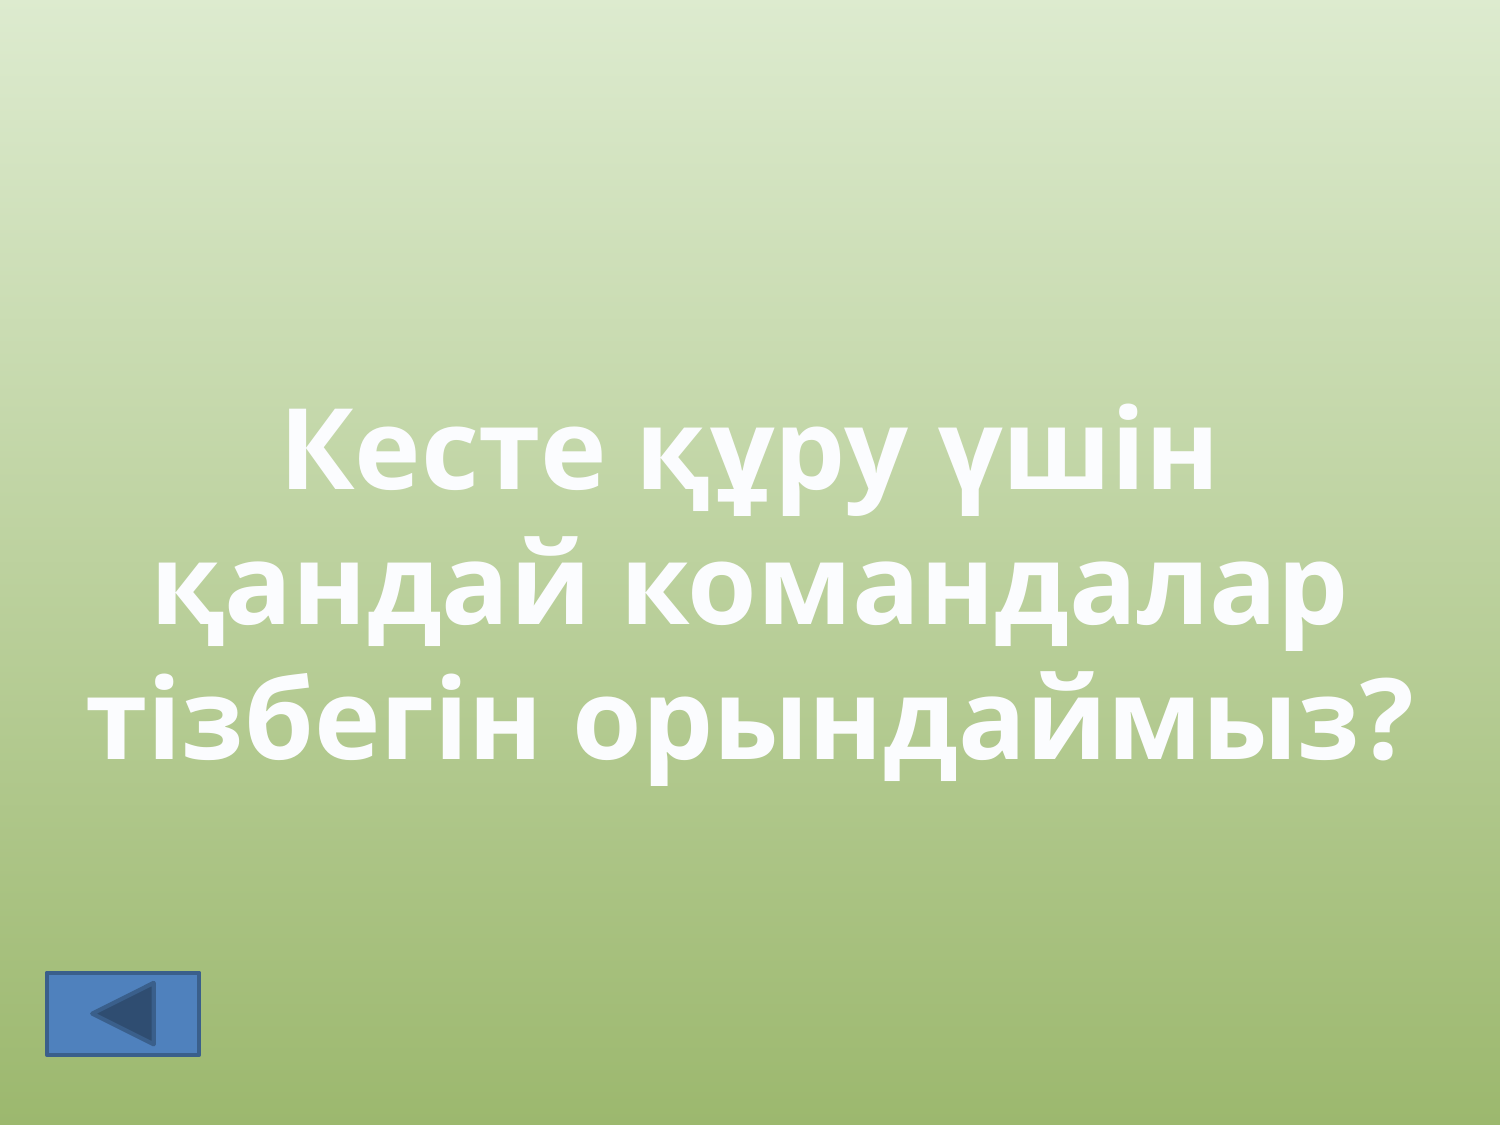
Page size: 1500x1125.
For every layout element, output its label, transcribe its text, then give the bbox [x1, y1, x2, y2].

text_box [45, 971, 201, 1057]
title Кесте құру үшін қандай командалар тізбегін орындаймыз? [35, 468, 1465, 692]
